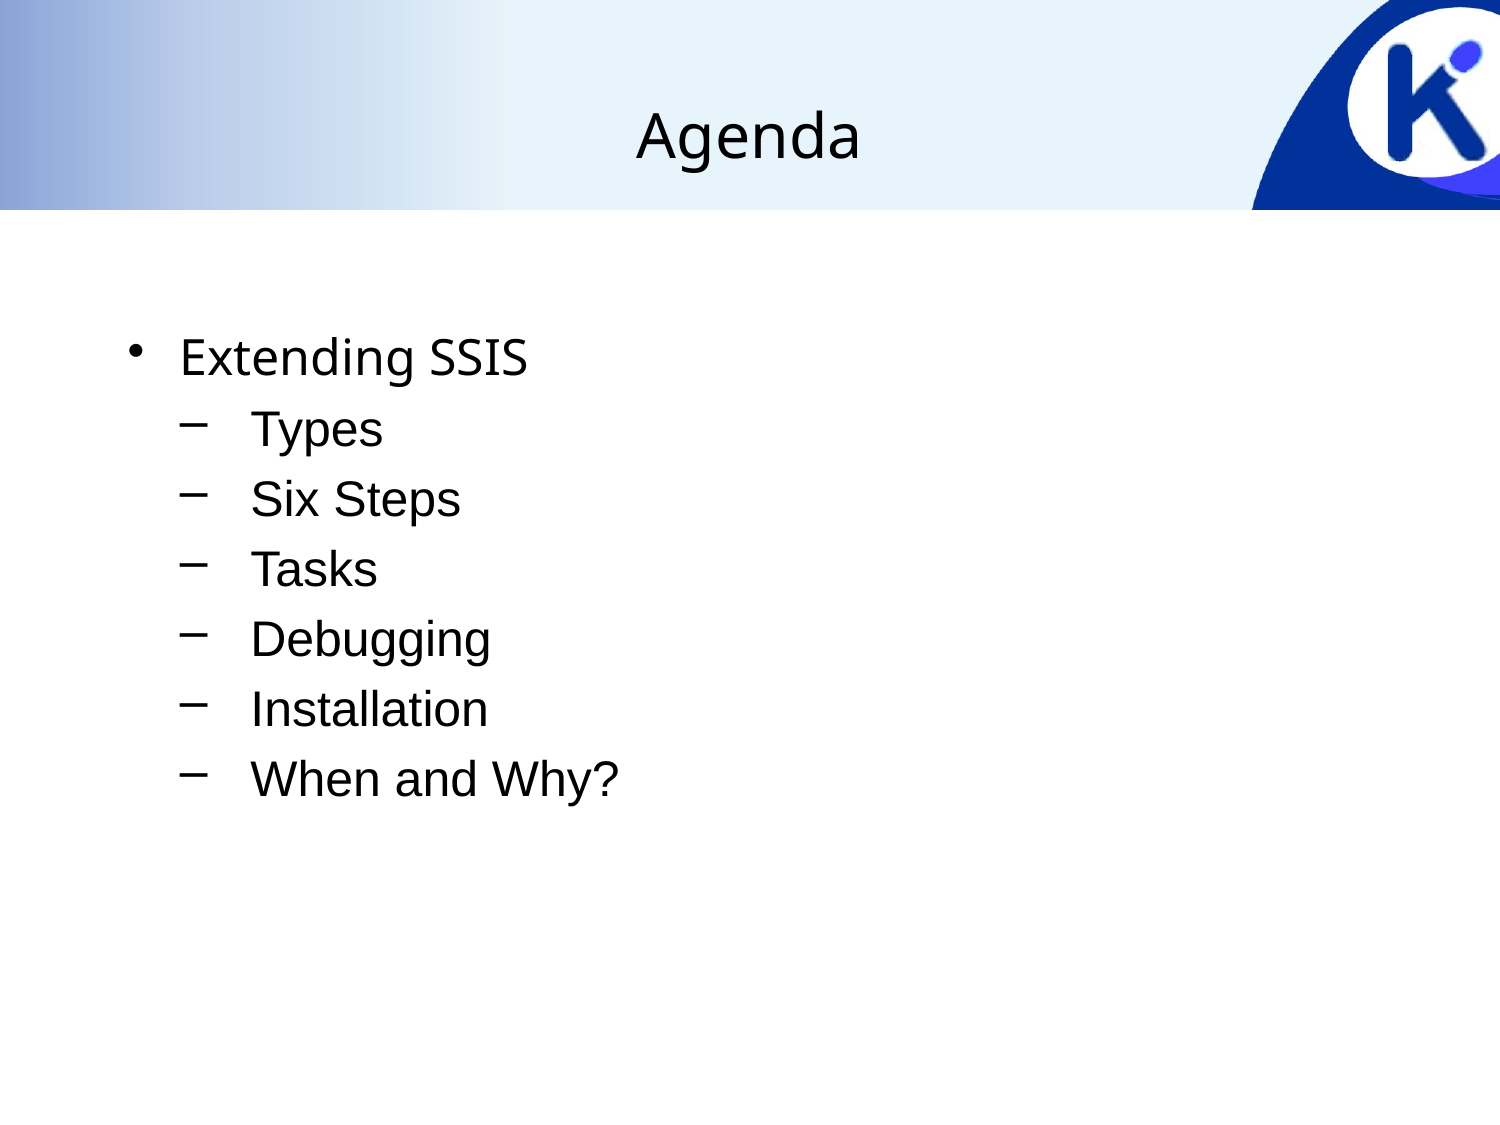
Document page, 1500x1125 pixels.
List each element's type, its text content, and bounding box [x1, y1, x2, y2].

list Extending SSIS Types Six Steps Tasks Debugging Installation When and Why? [112, 324, 1388, 1076]
picture [0, 0, 1500, 46]
title Agenda [0, 46, 1500, 235]
